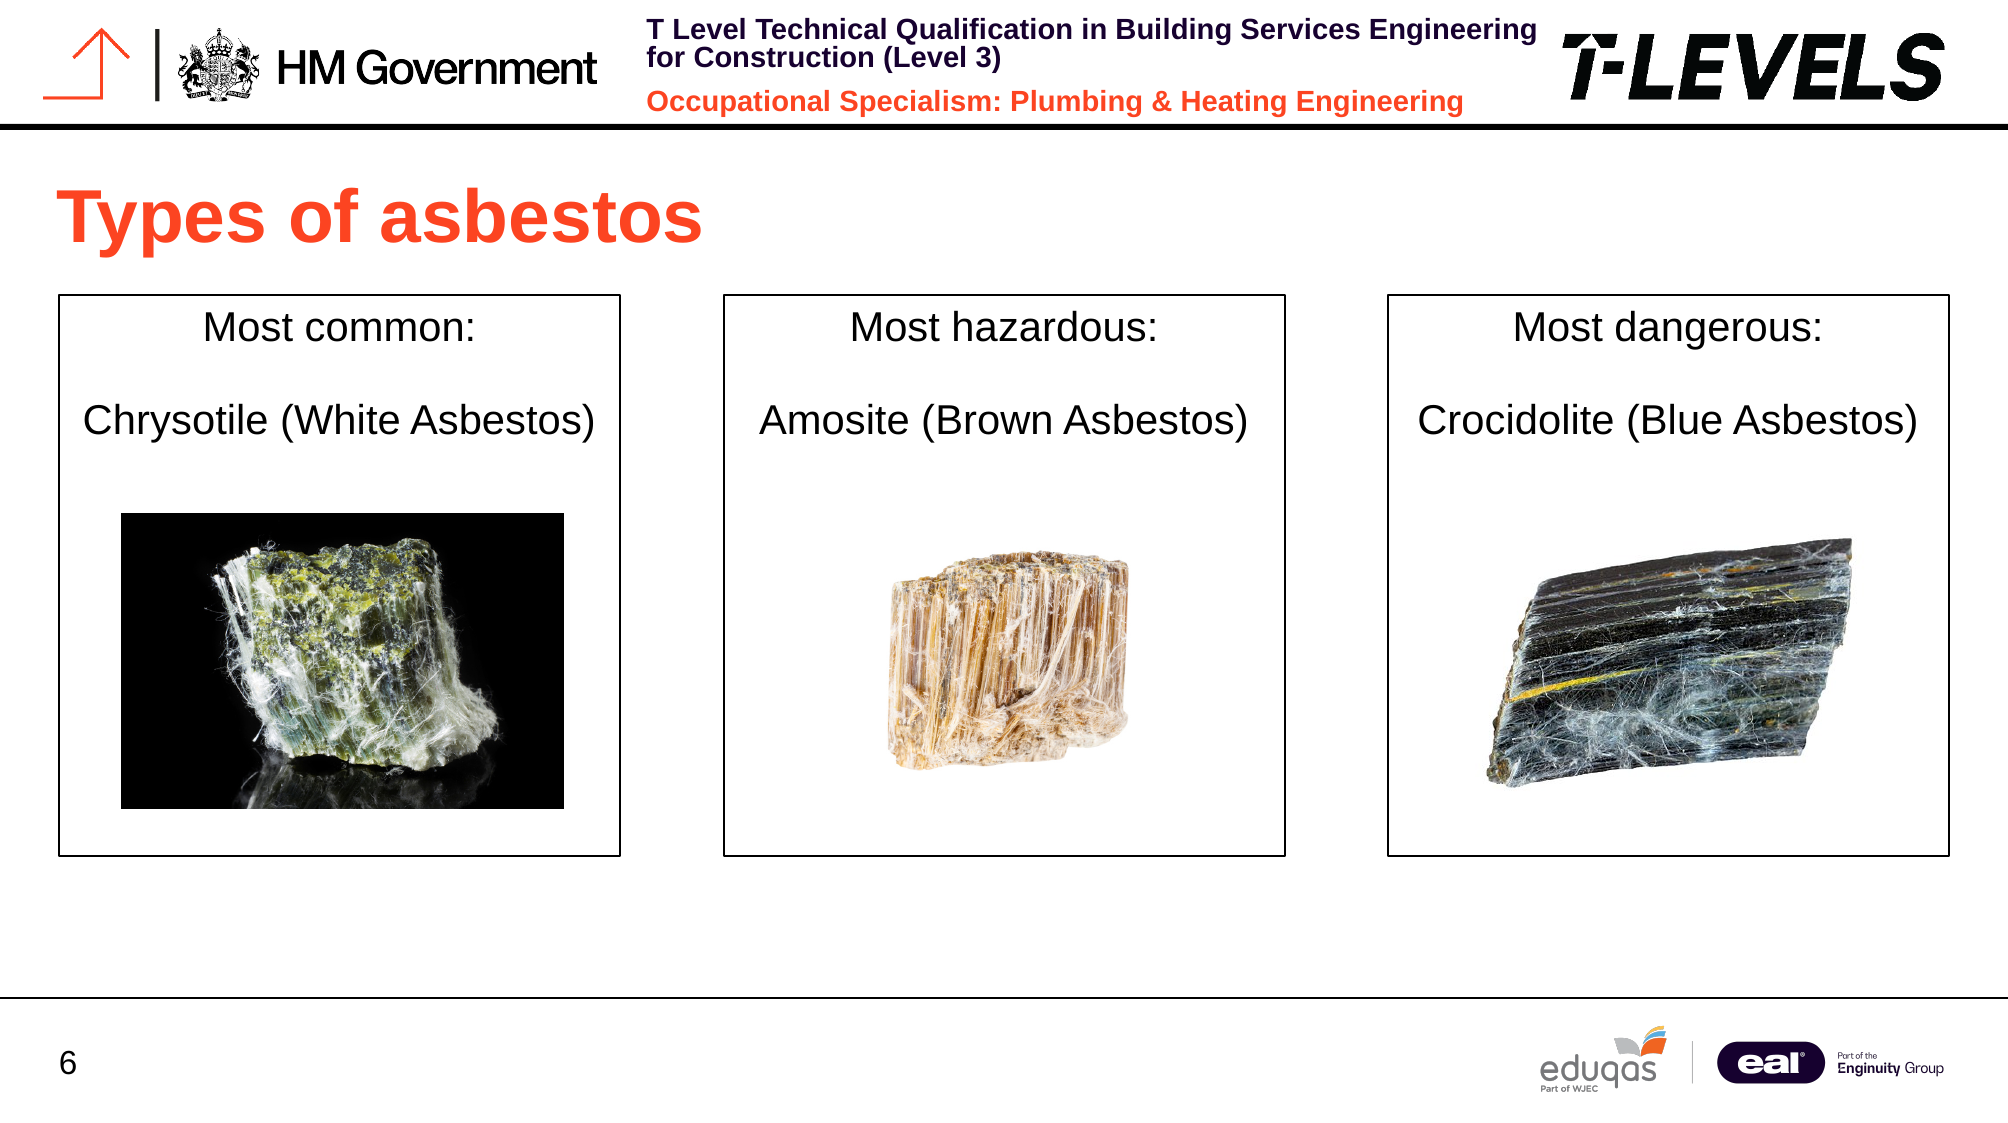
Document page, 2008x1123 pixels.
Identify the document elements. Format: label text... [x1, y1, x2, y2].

picture [155, 28, 597, 102]
text_box Most dangerous: Crocidolite (Blue Asbestos) [1387, 314, 1949, 857]
list Most common: Chrysotile (White Asbestos) [59, 295, 621, 857]
picture [1446, 513, 1891, 810]
text_box Most hazardous: Amosite (Brown Asbestos) [723, 314, 1285, 857]
picture [1543, 25, 1964, 108]
title Types of asbestos [41, 111, 1949, 314]
picture [120, 513, 565, 810]
picture [38, 27, 136, 100]
picture [1535, 1021, 1949, 1097]
picture [834, 513, 1174, 810]
